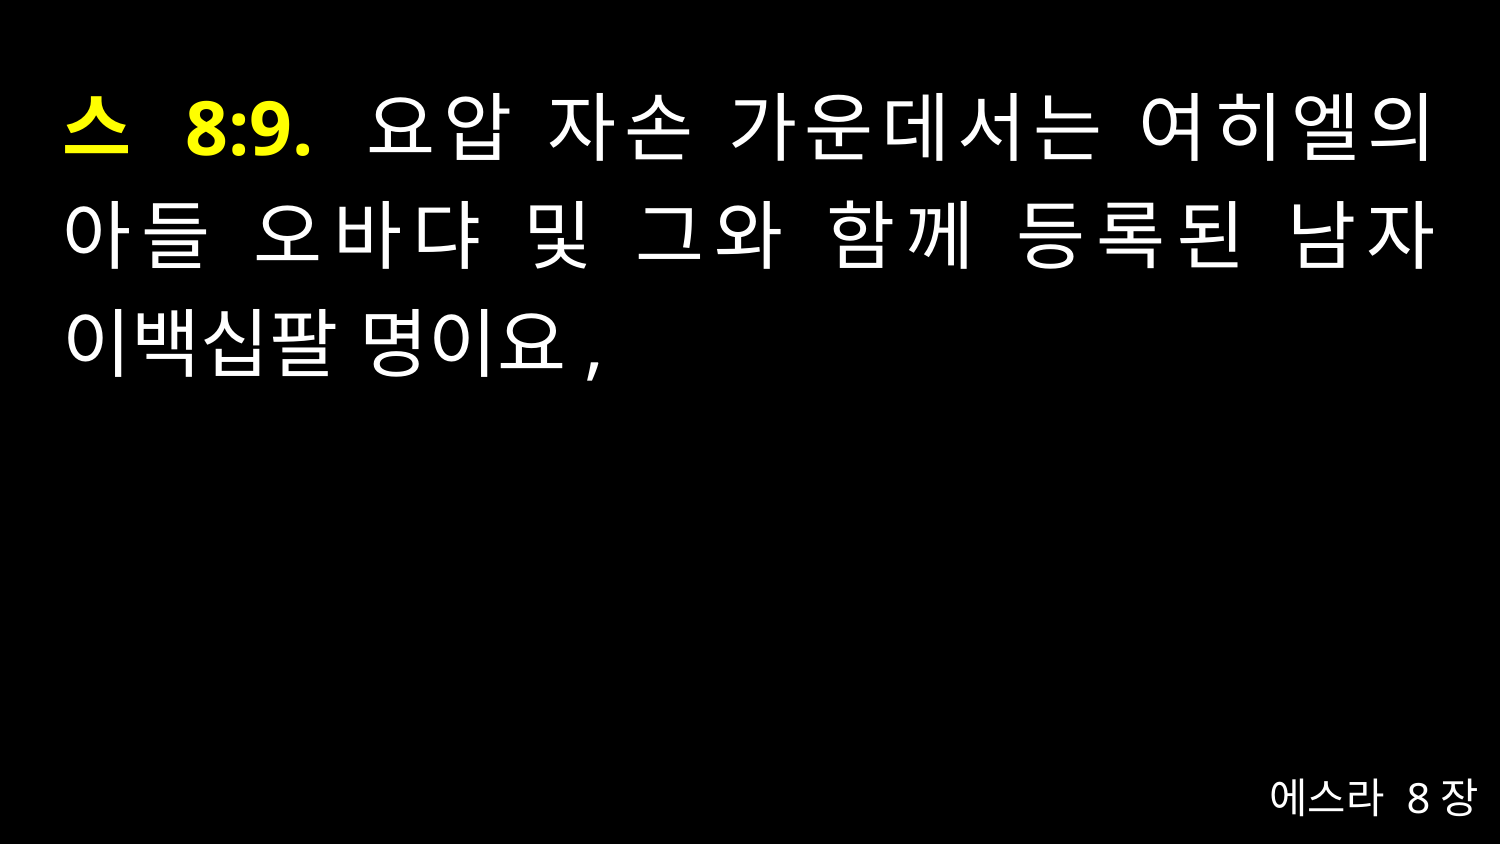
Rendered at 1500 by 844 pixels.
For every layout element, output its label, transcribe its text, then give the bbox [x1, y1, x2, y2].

subtitle 에스라 8장 [916, 770, 1500, 844]
title 스 8:9. 요압 자손 가운데서는 여히엘의 아들 오바댜 및 그와 함께 등록된 남자 이백십팔 명이요, [0, 0, 1500, 844]
